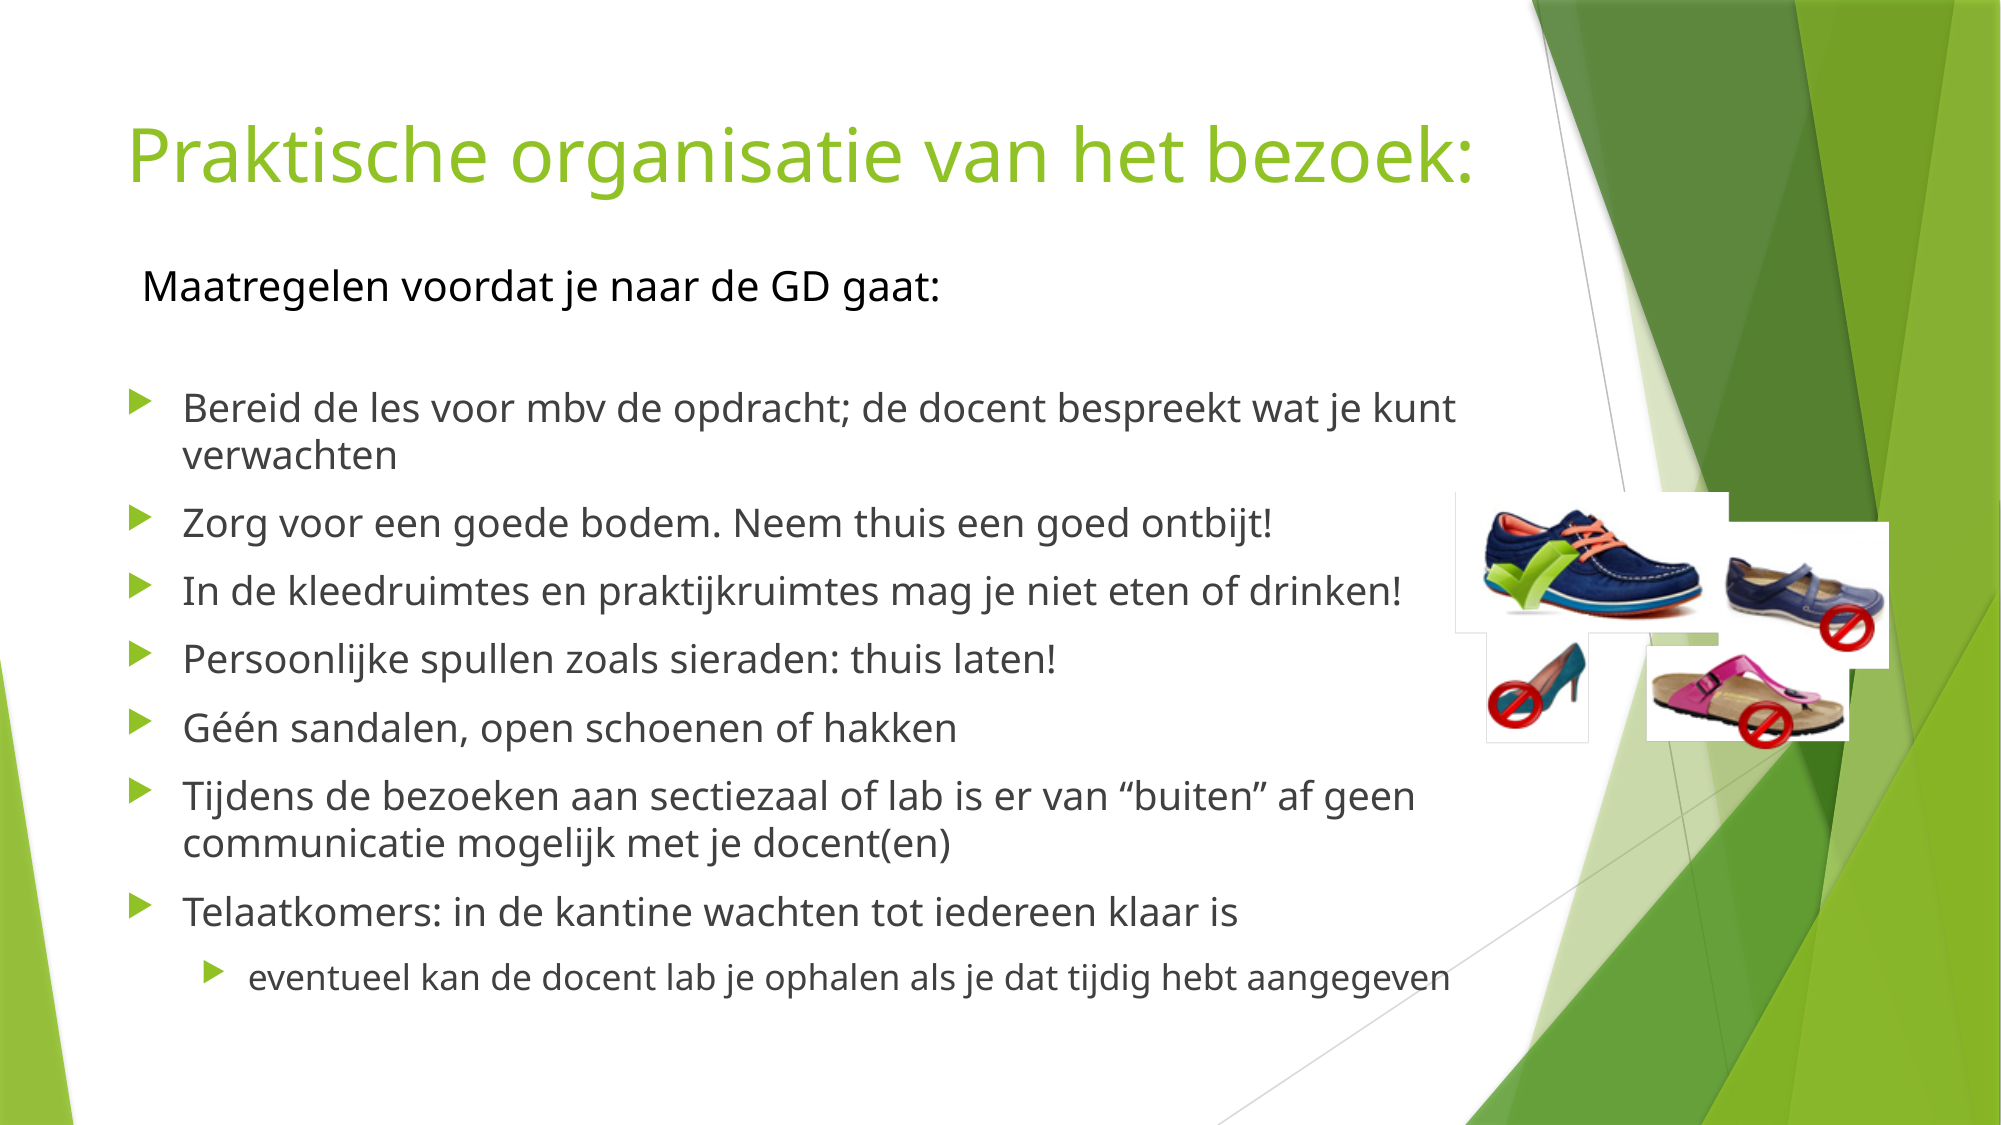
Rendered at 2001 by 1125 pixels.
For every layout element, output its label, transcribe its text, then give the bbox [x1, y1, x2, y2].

text_box Maatregelen voordat je naar de GD gaat: [126, 251, 1298, 317]
picture [1453, 492, 1890, 752]
list Bereid de les voor mbv de opdracht; de docent bespreekt wat je kunt verwachten Zorg voor een goede bodem. Neem thuis een goed ontbijt! In de kleedruimtes en praktijkruimtes mag je niet eten of drinken! Persoonlijke spullen zoals sieraden: thuis laten! Géén sandalen, open schoenen of hakken Tijdens de bezoeken aan sectiezaal of lab is er van “buiten” af geen communicatie mogelijk met je docent(en) Telaatkomers: in de kantine wachten tot iedereen klaar is eventueel kan de docent lab je ophalen als je dat tijdig hebt aangegeven [111, 375, 1522, 1048]
title Praktische organisatie van het bezoek: [111, 99, 1522, 317]
